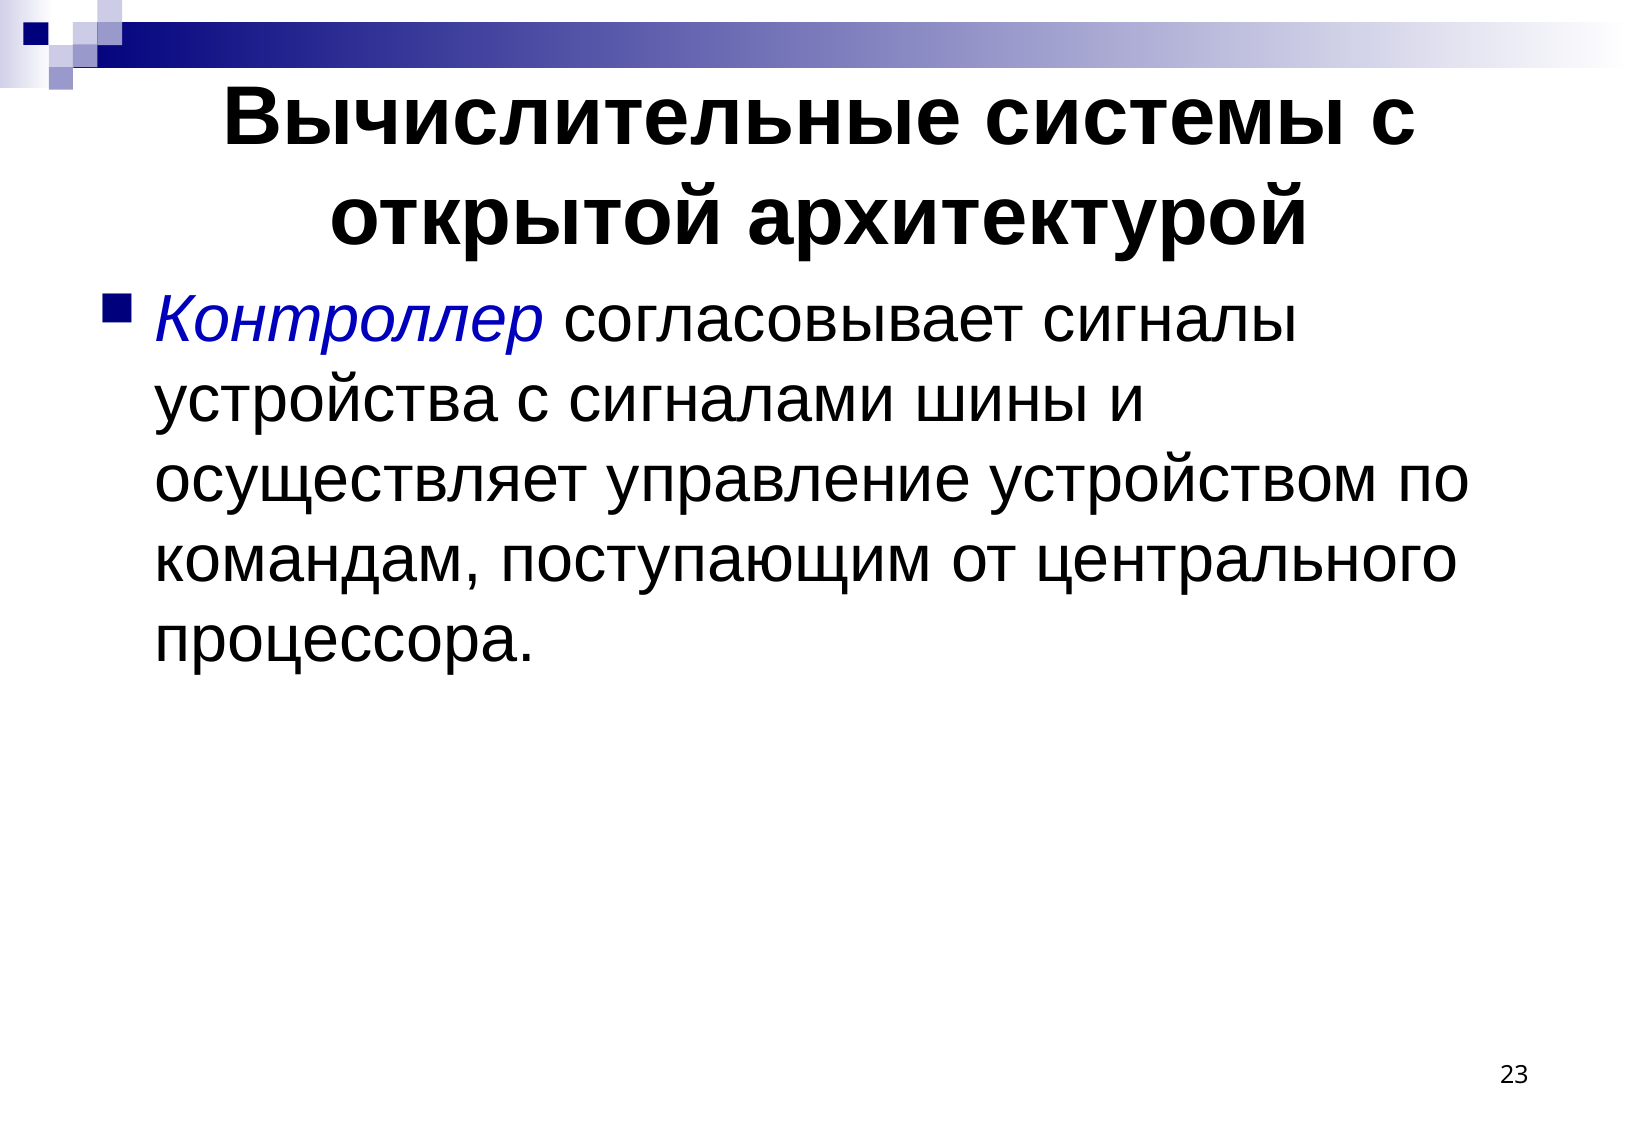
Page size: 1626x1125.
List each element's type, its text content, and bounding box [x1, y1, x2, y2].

title Вычислительные системы с открытой архитектурой [83, 42, 1557, 280]
list Контроллер согласовывает сигналы устройства с сигналами шины и осуществляет управление устройством по командам, поступающим от центрального процессора. [83, 267, 1546, 882]
slide_number 23 [1164, 1025, 1544, 1100]
